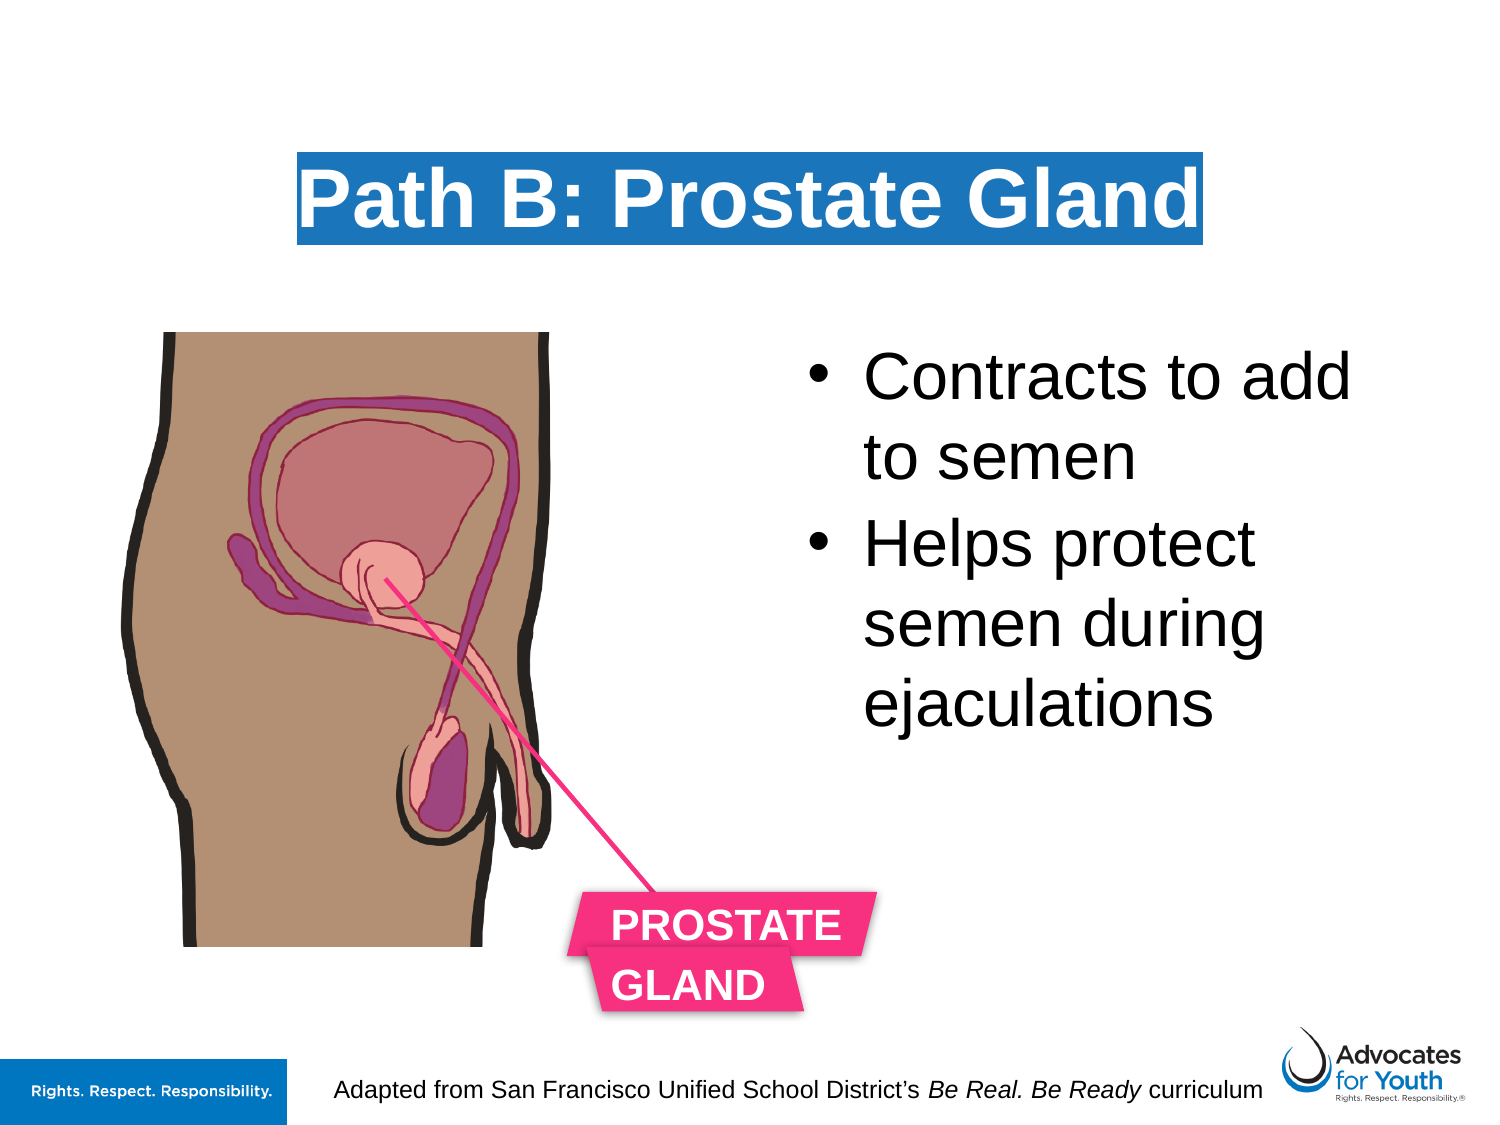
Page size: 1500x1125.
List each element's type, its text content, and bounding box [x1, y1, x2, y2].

text_box [869, 891, 878, 925]
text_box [384, 578, 674, 917]
picture [1263, 1015, 1489, 1117]
list Contracts to add to semen Helps protect semen during ejaculations [773, 324, 1388, 1000]
picture [0, 1059, 287, 1125]
text_box PROSTATE GLAND [595, 881, 869, 1025]
picture [21, 332, 709, 948]
text_box Adapted from San Francisco Unified School District’s Be Real. Be Ready curriculum [318, 1066, 1290, 1112]
title Path B: Prostate Gland [112, 99, 1388, 288]
text_box [588, 956, 595, 983]
